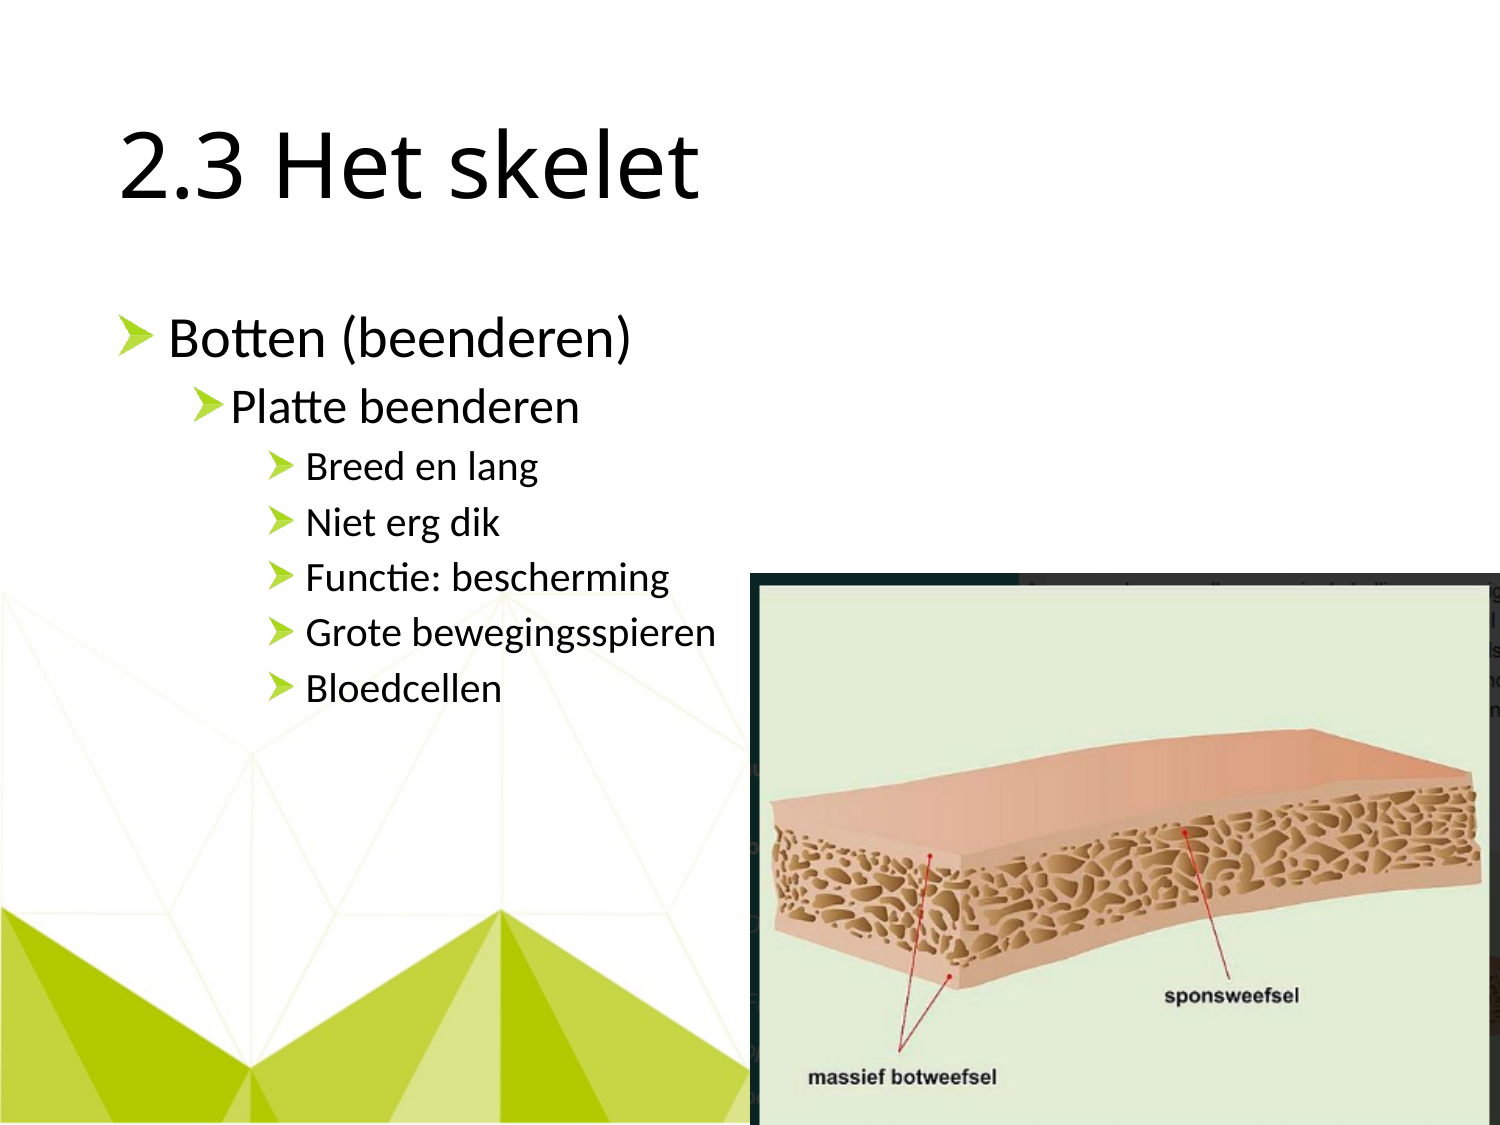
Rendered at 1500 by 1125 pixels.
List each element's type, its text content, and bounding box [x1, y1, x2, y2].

list Botten (beenderen) Platte beenderen Breed en lang Niet erg dik Functie: bescherming Grote bewegingsspieren Bloedcellen [103, 299, 1397, 1014]
title 2.3 Het skelet [103, 59, 1397, 278]
picture [0, 0, 1500, 1125]
